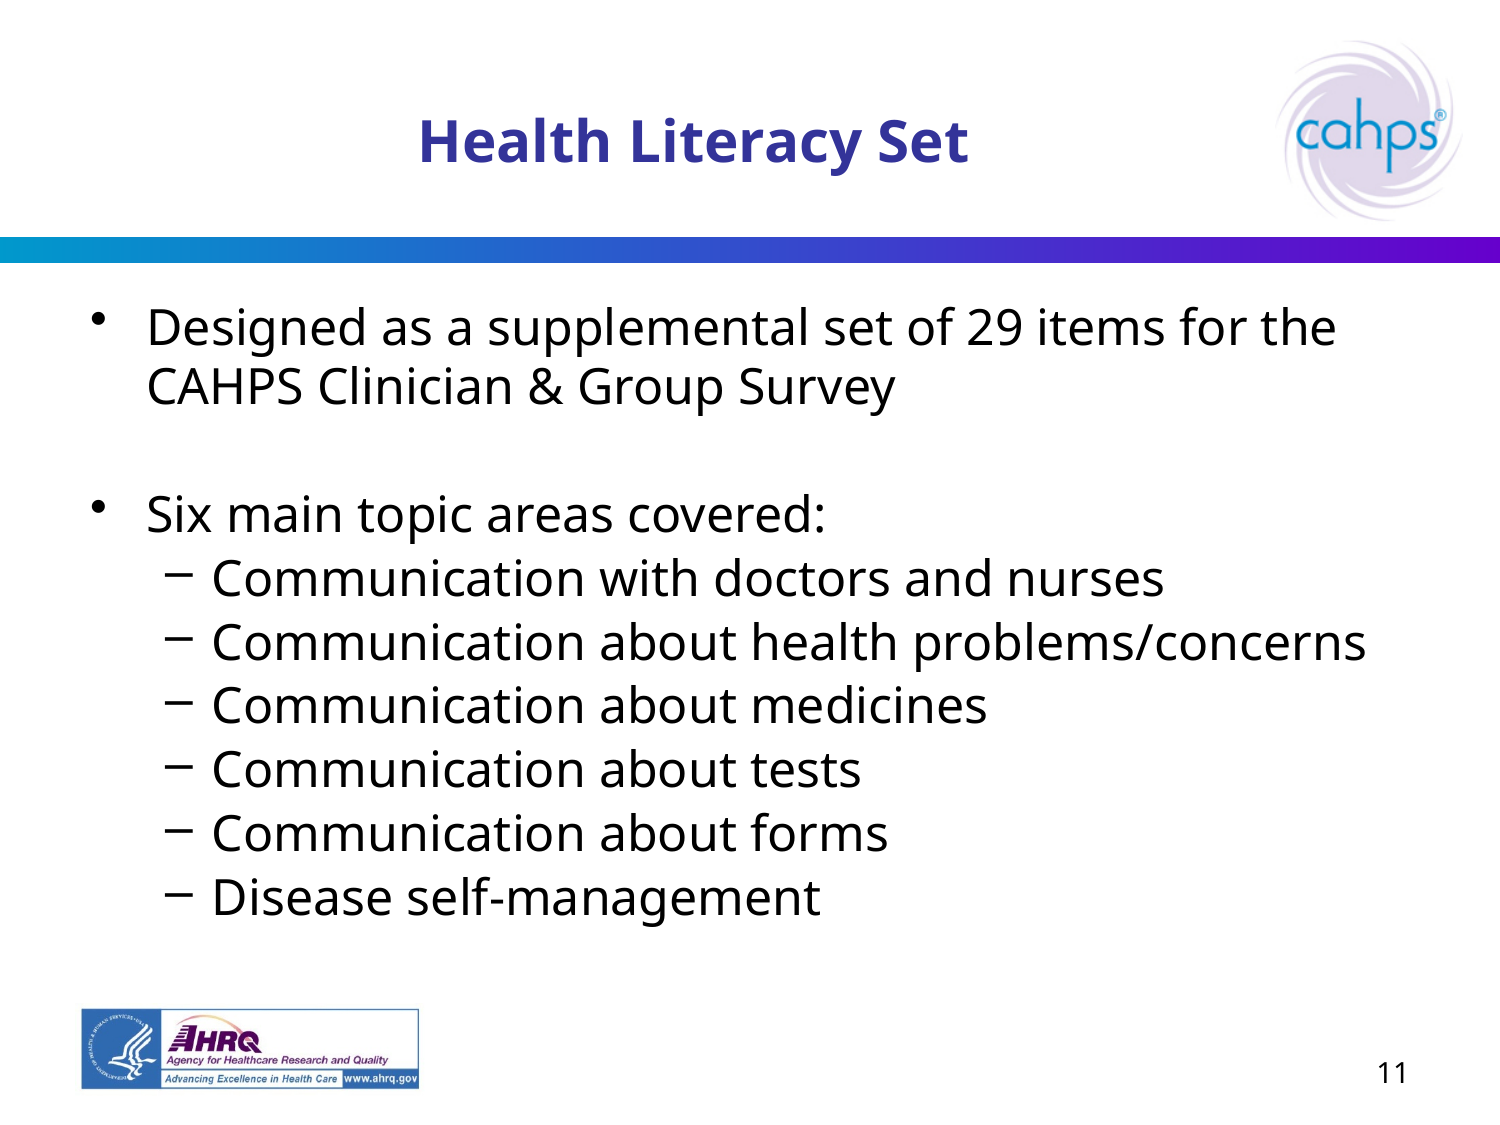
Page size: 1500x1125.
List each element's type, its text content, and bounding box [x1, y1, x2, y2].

picture [1275, 37, 1463, 225]
title Health Literacy Set [74, 44, 1313, 233]
slide_number 11 [1074, 1046, 1426, 1125]
list Designed as a supplemental set of 29 items for the CAHPS Clinician & Group Survey Six main topic areas covered: Communication with doctors and nurses Communication about health problems/concerns Communication about medicines Communication about tests Communication about forms Disease self-management [74, 287, 1426, 1006]
picture [75, 1006, 425, 1096]
